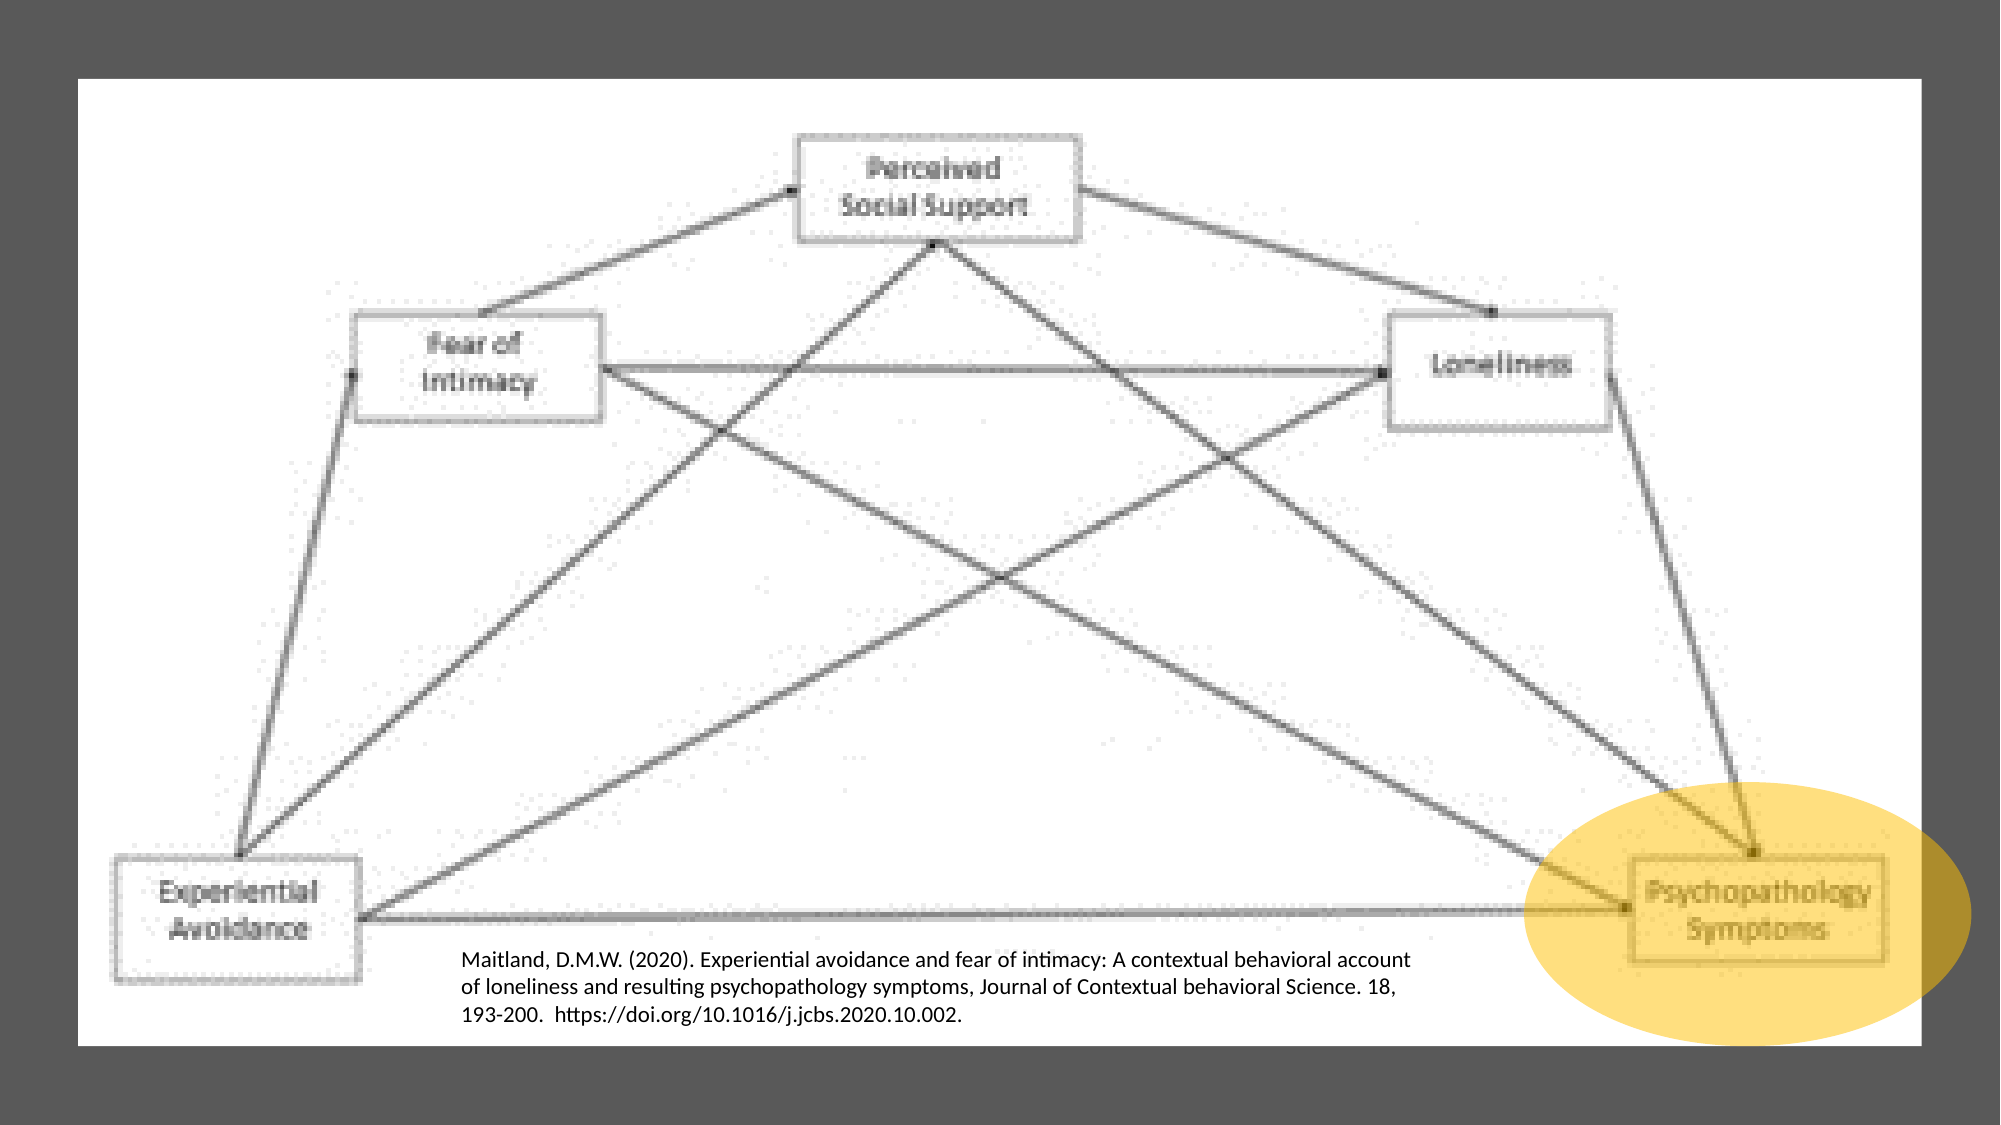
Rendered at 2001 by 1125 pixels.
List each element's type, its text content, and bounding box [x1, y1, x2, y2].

text_box [77, 78, 1923, 1047]
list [105, 129, 1895, 996]
text_box [1572, 814, 1972, 1047]
text_box [0, 0, 2000, 1125]
text_box Maitland, D.M.W. (2020). Experiential avoidance and fear of intimacy: A contextual behavioral account of loneliness and resulting psychopathology symptoms, Journal of Contextual behavioral Science. 18, 193-200. https://doi.org/10.1016/j.jcbs.2020.10.002. [446, 996, 1446, 1034]
